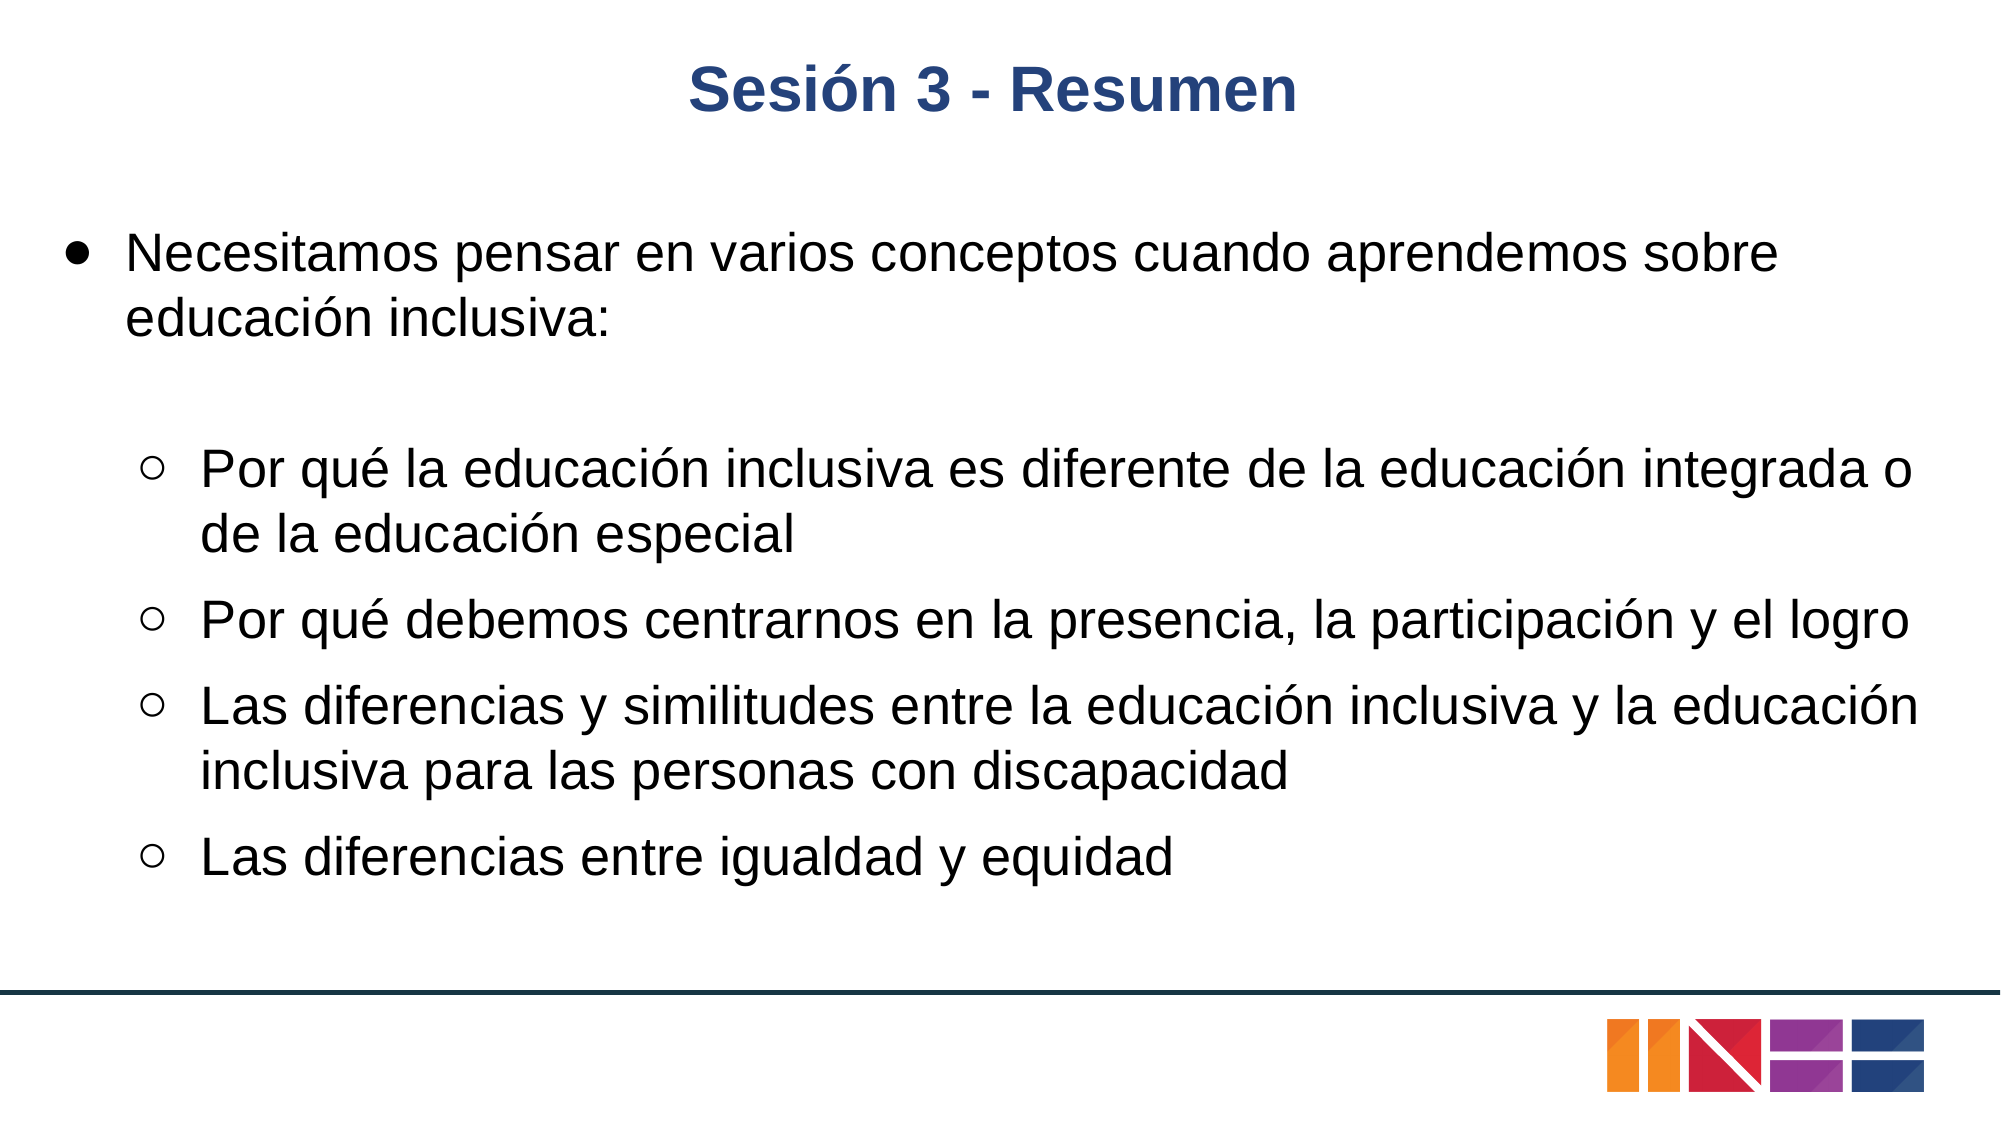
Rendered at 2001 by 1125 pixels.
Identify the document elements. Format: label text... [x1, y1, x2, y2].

list Necesitamos pensar en varios conceptos cuando aprendemos sobre educación inclusiva: Por qué la educación inclusiva es diferente de la educación integrada o de la educación especial Por qué debemos centrarnos en la presencia, la participación y el logro Las diferencias y similitudes entre la educación inclusiva y la educación inclusiva para las personas con discapacidad Las diferencias entre igualdad y equidad [31, 197, 1971, 960]
picture [1607, 1019, 1924, 1092]
title Sesión 3 - Resumen [31, 28, 1957, 145]
